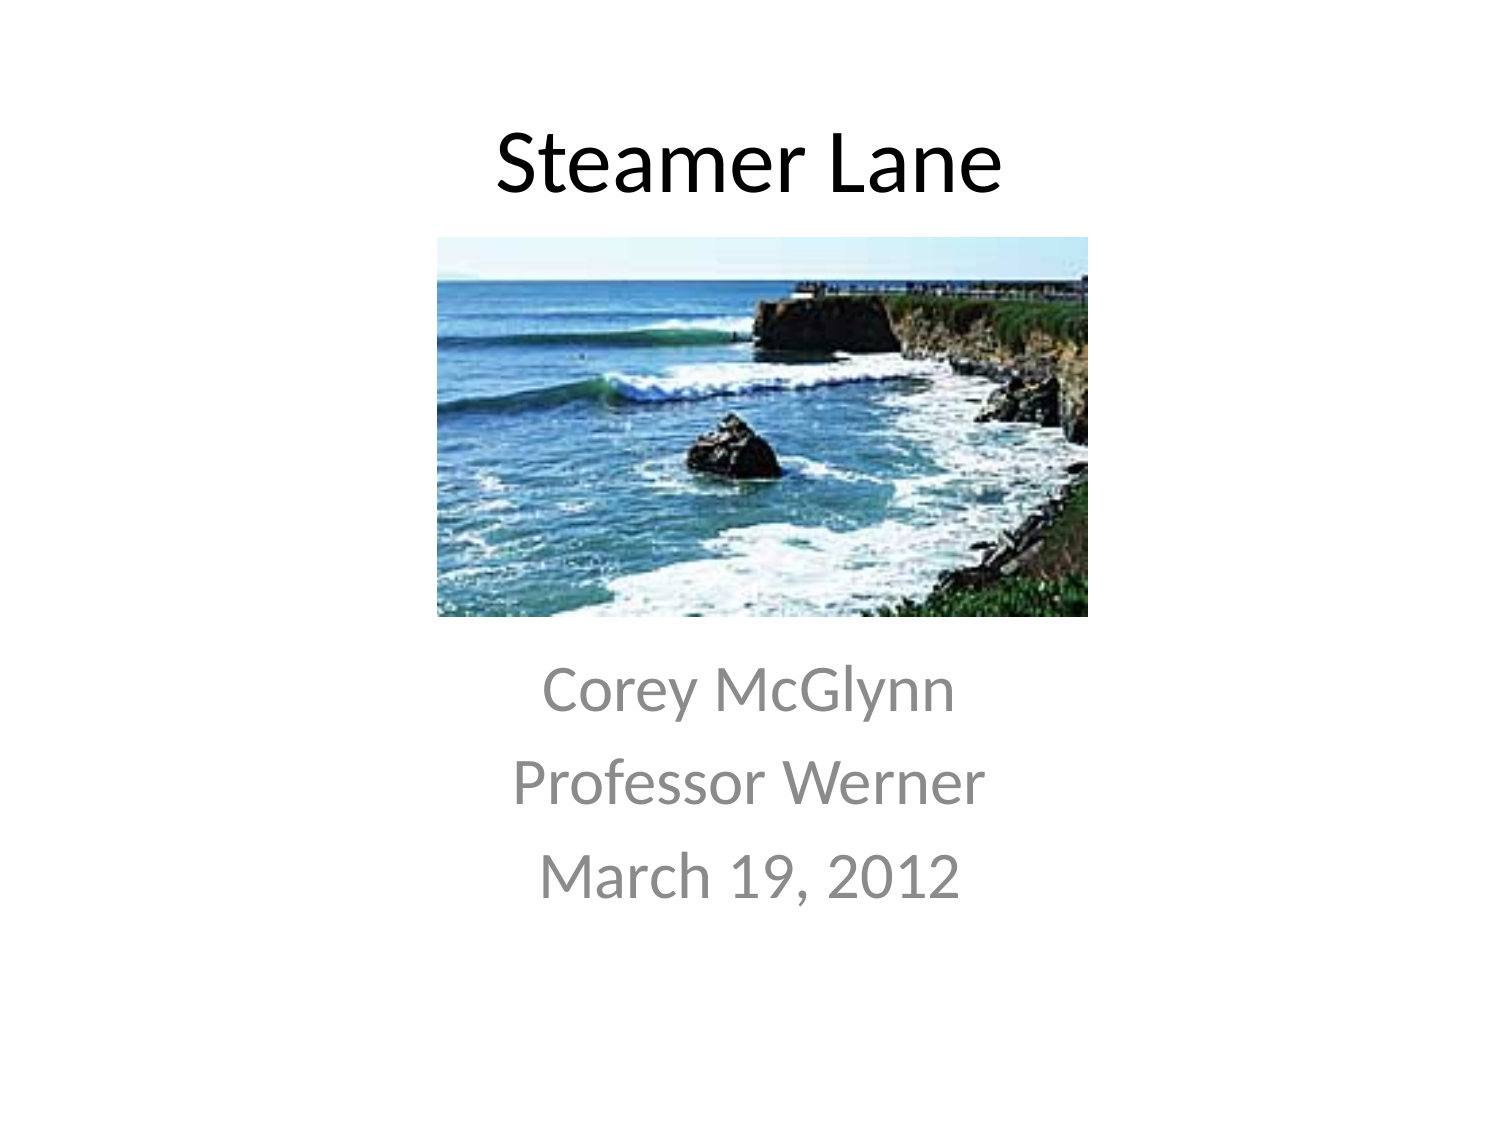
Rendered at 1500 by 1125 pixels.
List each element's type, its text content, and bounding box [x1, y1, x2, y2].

subtitle Corey McGlynn Professor Werner March 19, 2012 [225, 637, 1275, 925]
picture [437, 237, 1088, 617]
title Steamer Lane [112, 37, 1388, 275]
